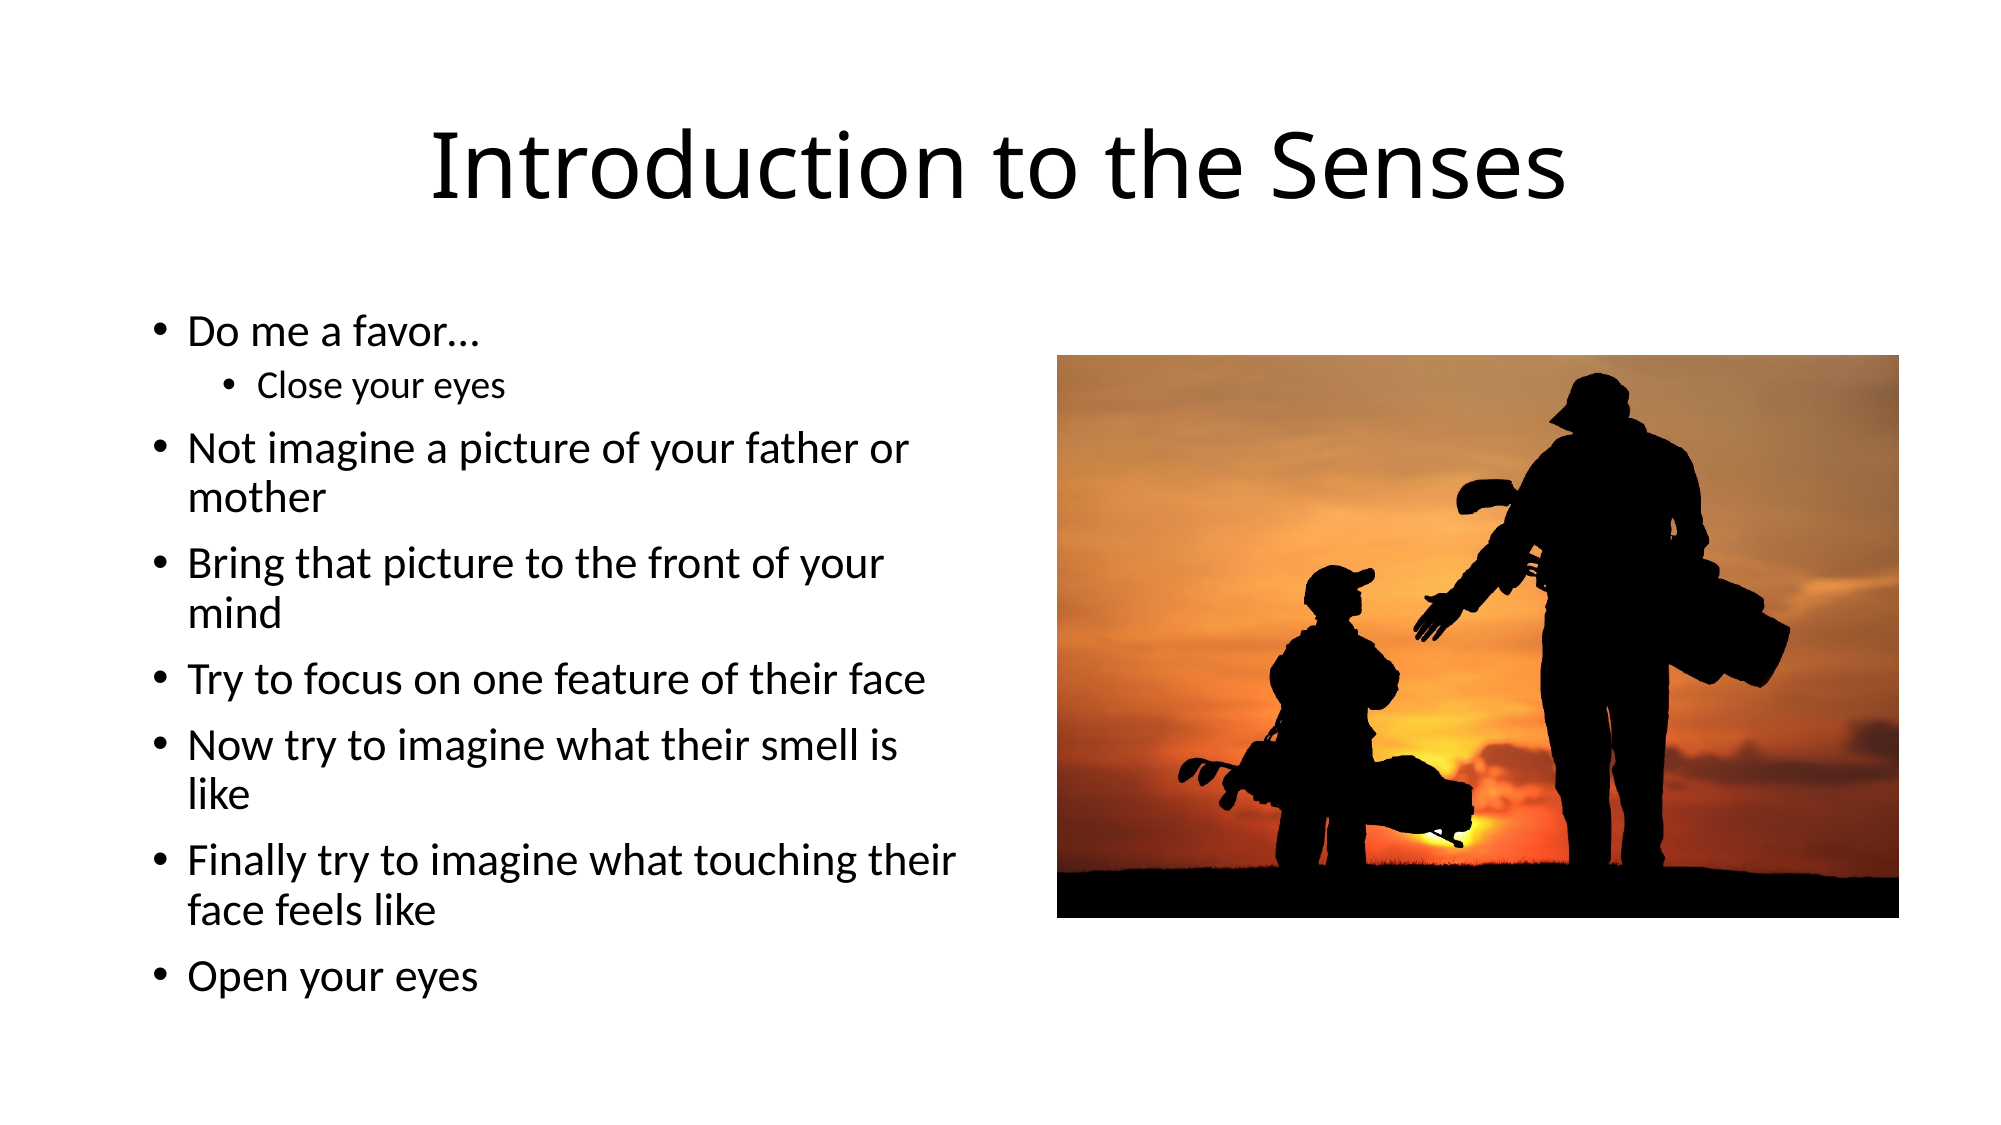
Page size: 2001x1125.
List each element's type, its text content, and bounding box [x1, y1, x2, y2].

title Introduction to the Senses [137, 59, 1863, 278]
picture [1057, 355, 1899, 918]
list Do me a favor… Close your eyes Not imagine a picture of your father or mother Bring that picture to the front of your mind Try to focus on one feature of their face Now try to imagine what their smell is like Finally try to imagine what touching their face feels like Open your eyes [137, 299, 988, 1014]
